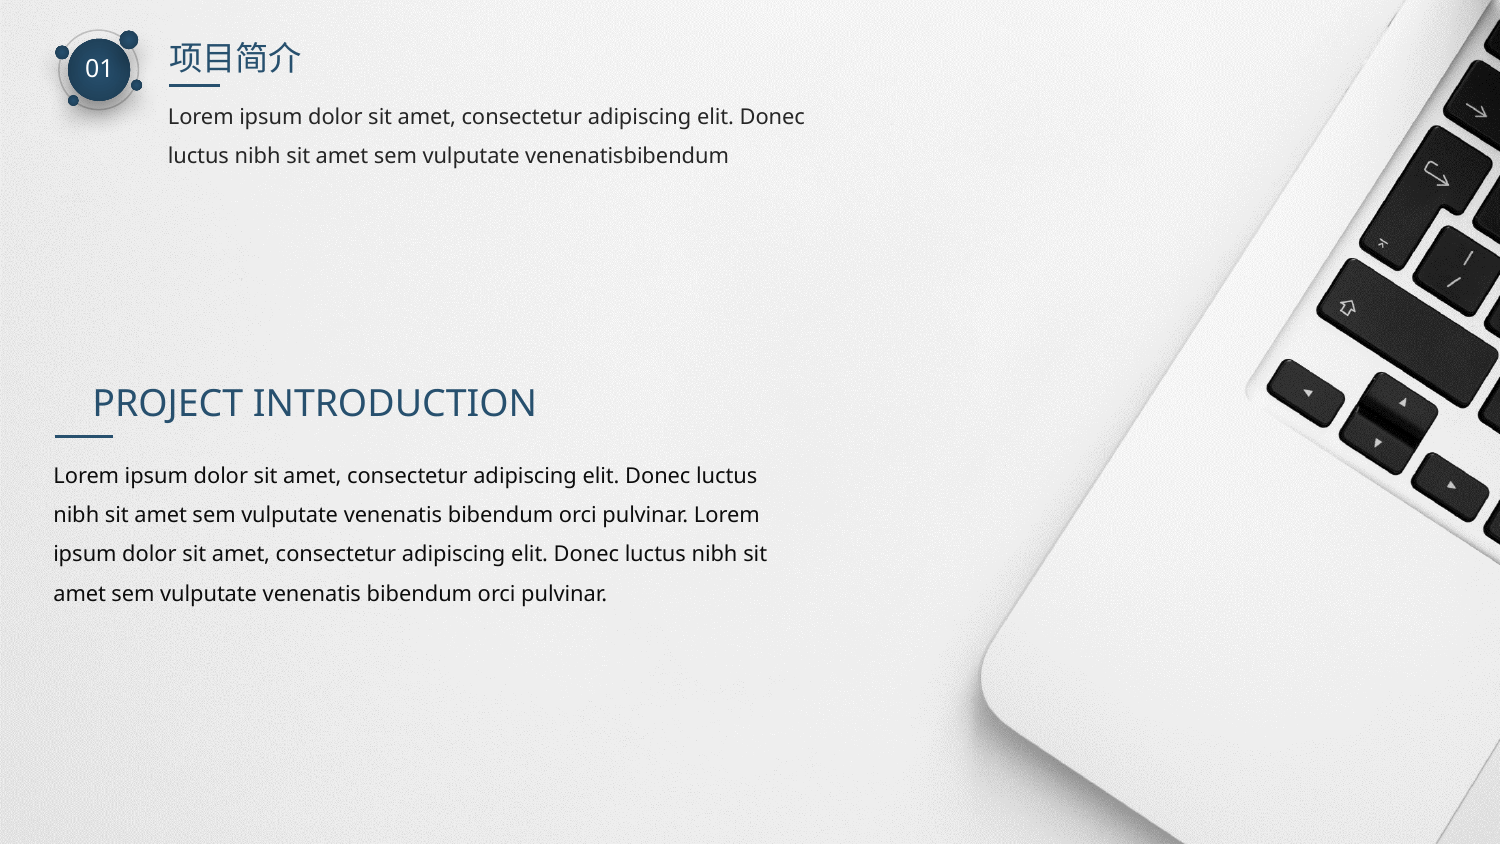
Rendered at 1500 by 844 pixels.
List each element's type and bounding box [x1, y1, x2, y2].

picture [0, 0, 1500, 844]
text_box [55, 30, 143, 110]
